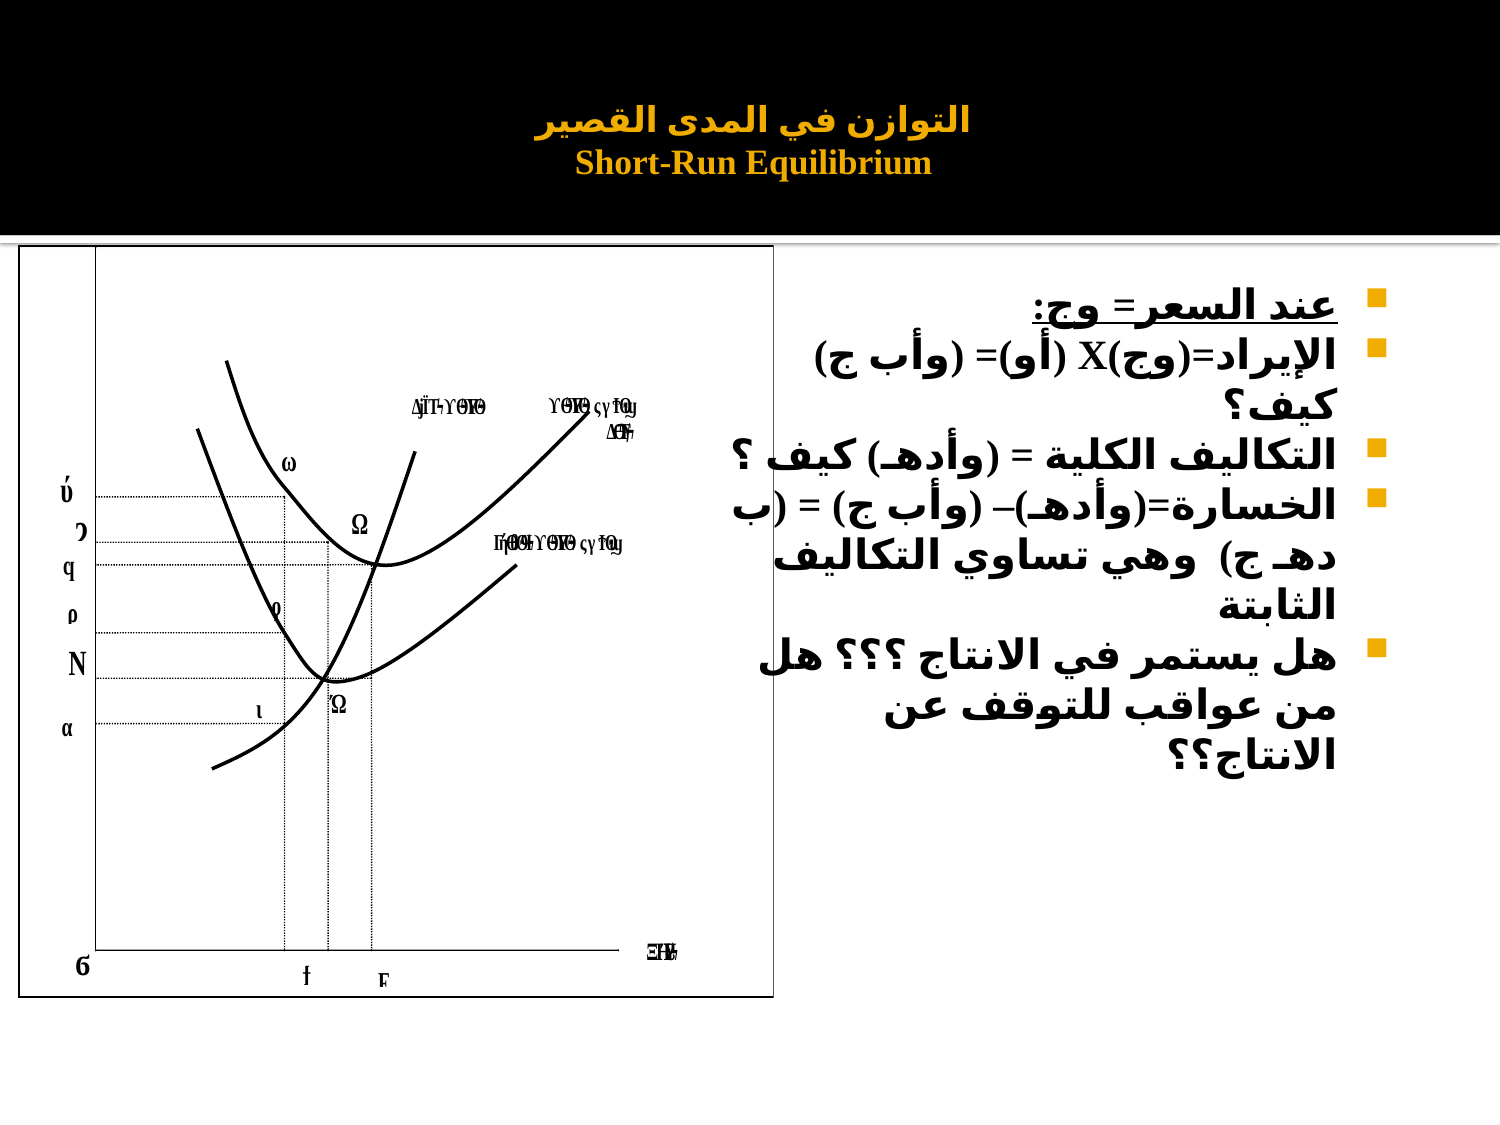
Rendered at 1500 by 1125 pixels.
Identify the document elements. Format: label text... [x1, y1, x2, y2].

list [17, 243, 774, 1000]
title التوازن في المدى القصير Short-Run Equilibrium [75, 45, 1425, 233]
list عند السعر= وج: الإيراد=(وج)X (أو)= (وأب ج) كيف؟ التكاليف الكلية = (وأدهـ) كيف ؟ الخسارة=(وأدهـ)– (وأب ج) = (ب دهـ ج) وهي تساوي التكاليف الثابتة هل يستمر في الانتاج ؟؟؟ هل من عواقب للتوقف عن الانتاج؟؟ [775, 262, 1425, 1005]
